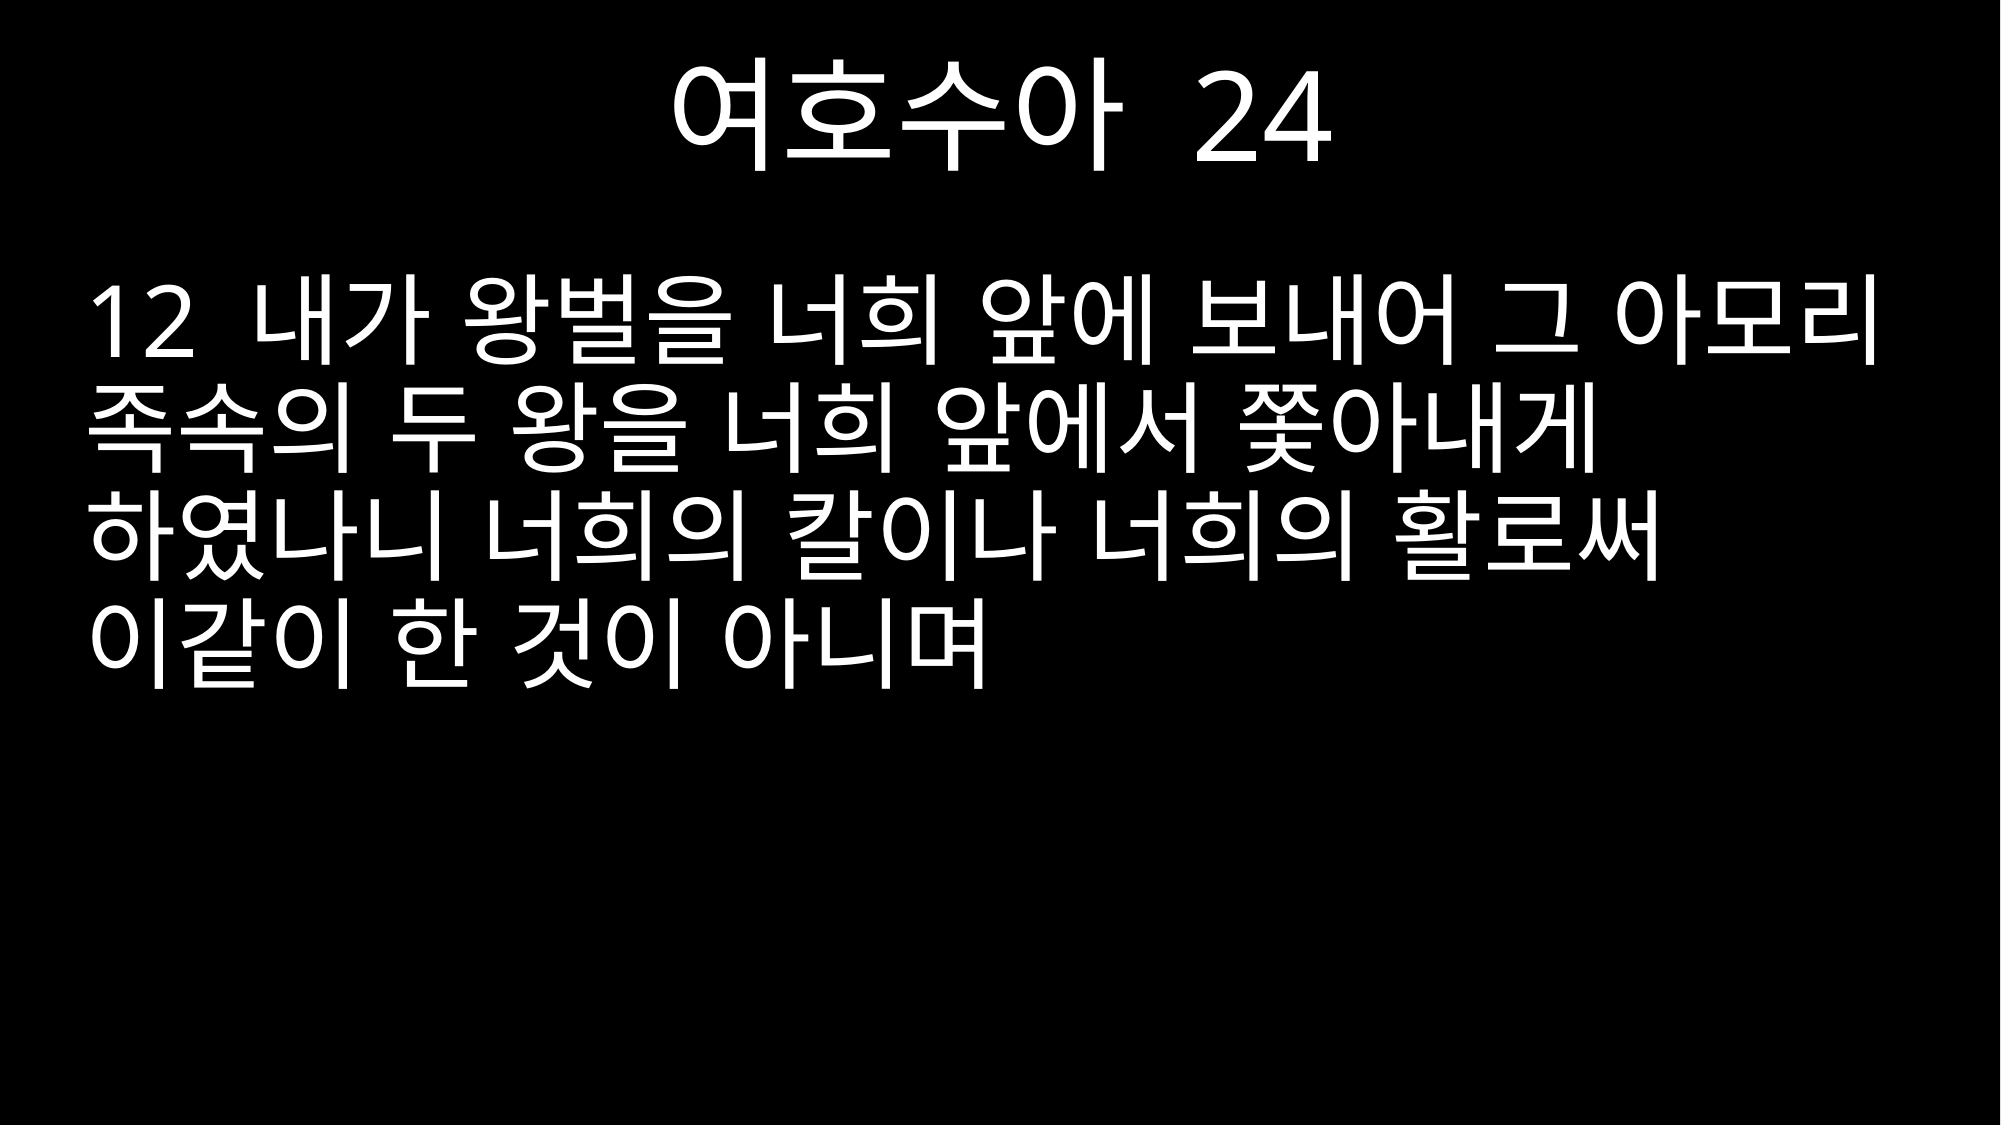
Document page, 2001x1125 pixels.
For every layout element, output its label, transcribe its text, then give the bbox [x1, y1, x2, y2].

footer 여호수아 24 [0, 32, 2000, 192]
list 12 내가 왕벌을 너희 앞에 보내어 그 아모리 족속의 두 왕을 너희 앞에서 쫓아내게 하였나니 너희의 칼이나 너희의 활로써 이같이 한 것이 아니며 [69, 263, 1953, 423]
picture [0, 0, 2001, 1125]
